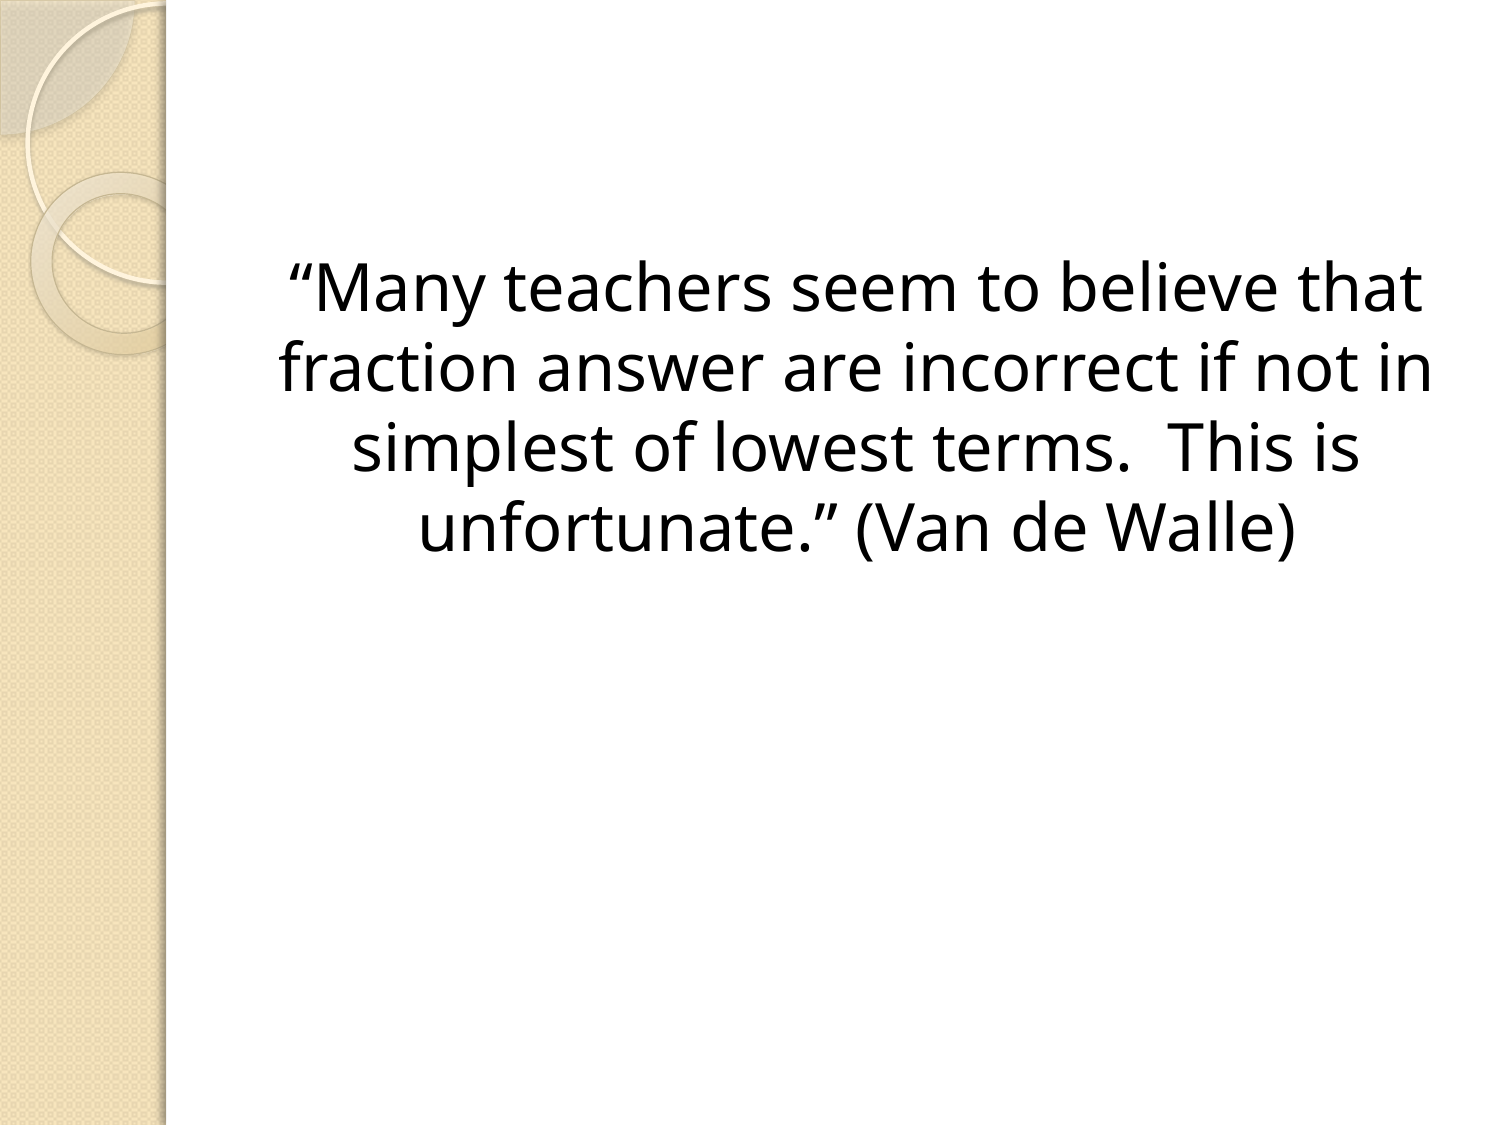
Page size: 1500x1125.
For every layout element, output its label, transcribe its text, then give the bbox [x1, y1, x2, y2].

list “Many teachers seem to believe that fraction answer are incorrect if not in simplest of lowest terms. This is unfortunate.” (Van de Walle) [235, 237, 1466, 1025]
